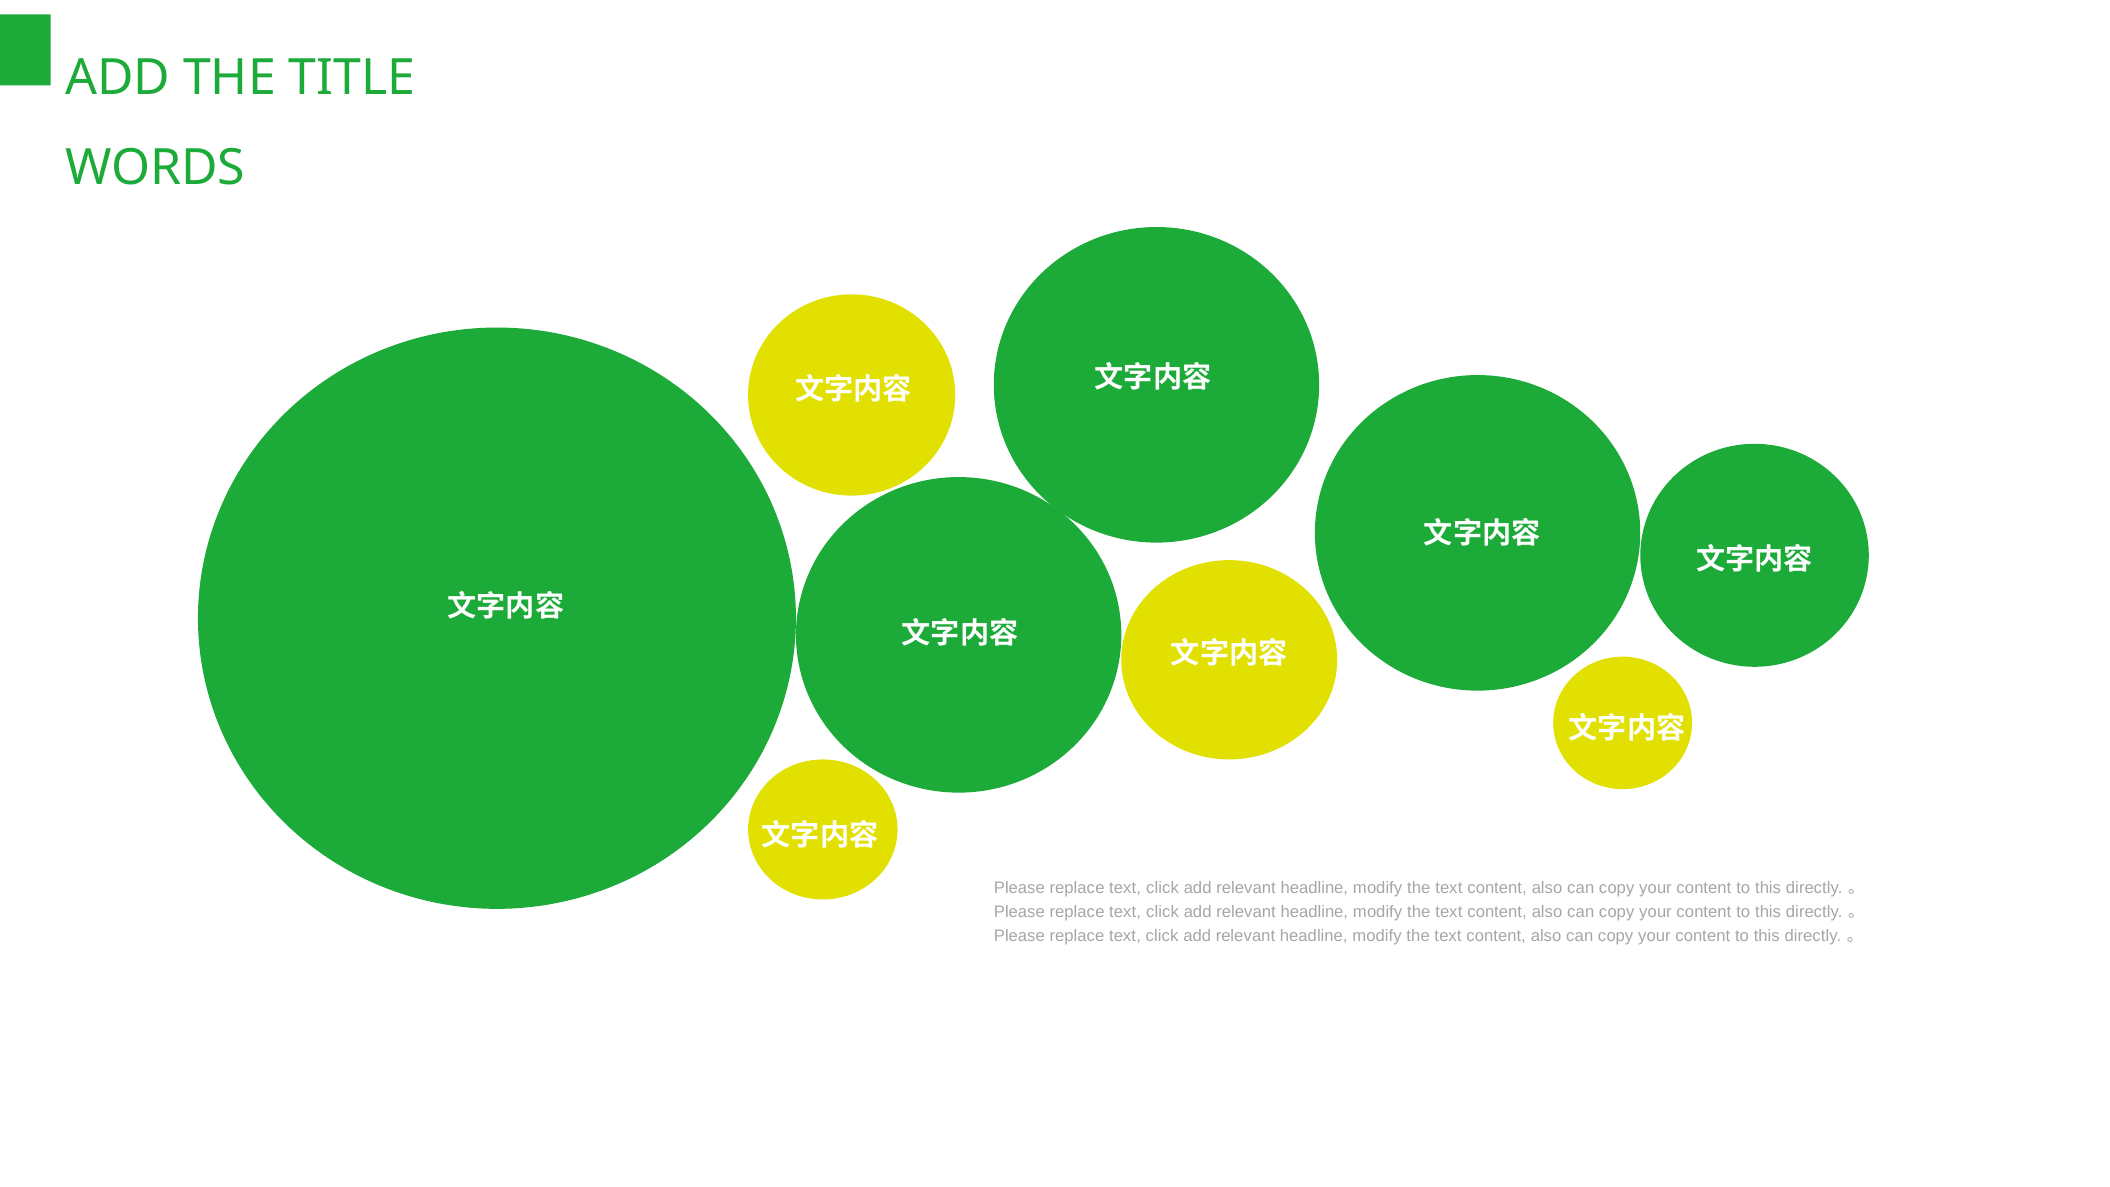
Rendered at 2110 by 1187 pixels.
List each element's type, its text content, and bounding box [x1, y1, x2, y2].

text_box Please replace text, click add relevant headline, modify the text content, also can copy your content to this directly.。Please replace text, click add relevant headline, modify the text content, also can copy your content to this directly.。Please replace text, click add relevant headline, modify the text content, also can copy your content to this directly.。 [993, 909, 1869, 945]
text_box ADD THE TITLE WORDS [50, 7, 583, 202]
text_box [431, 343, 1829, 856]
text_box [197, 227, 1869, 909]
